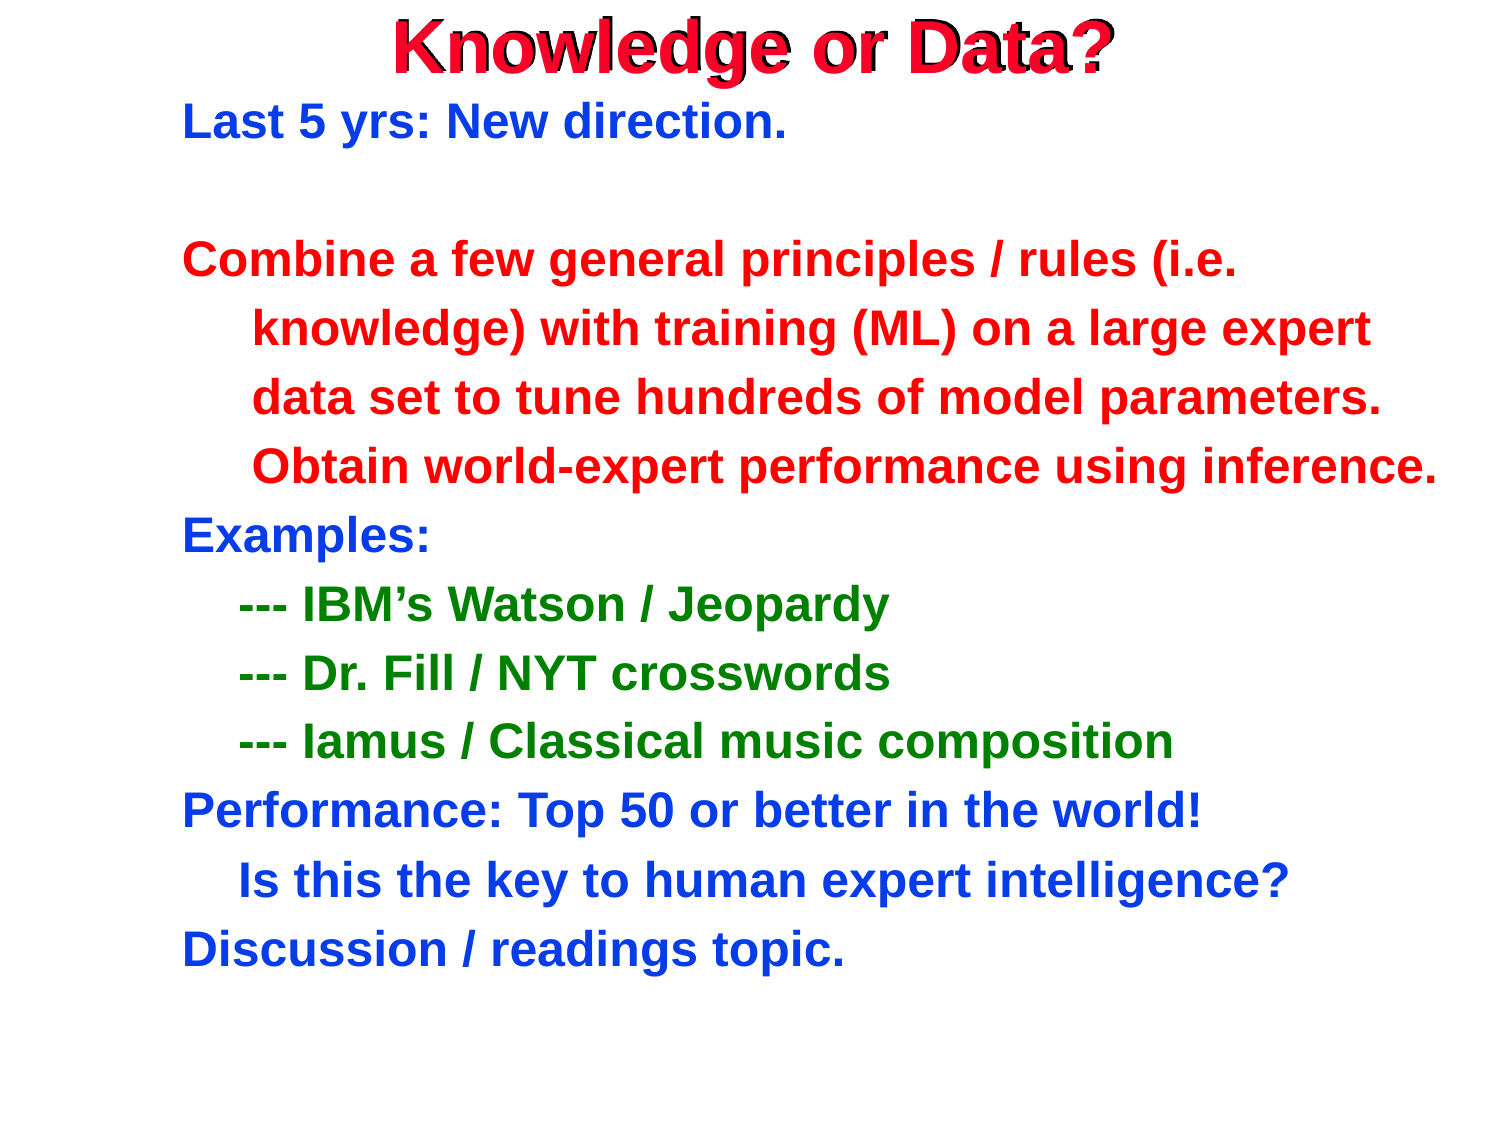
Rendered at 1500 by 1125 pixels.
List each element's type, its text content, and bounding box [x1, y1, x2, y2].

list Last 5 yrs: New direction. Combine a few general principles / rules (i.e. knowledge) with training (ML) on a large expert data set to tune hundreds of model parameters. Obtain world-expert performance using inference. Examples: --- IBM’s Watson / Jeopardy --- Dr. Fill / NYT crosswords --- Iamus / Classical music composition Performance: Top 50 or better in the world! Is this the key to human expert intelligence? Discussion / readings topic. [166, 87, 1475, 1038]
title Knowledge or Data? [163, 0, 1344, 124]
